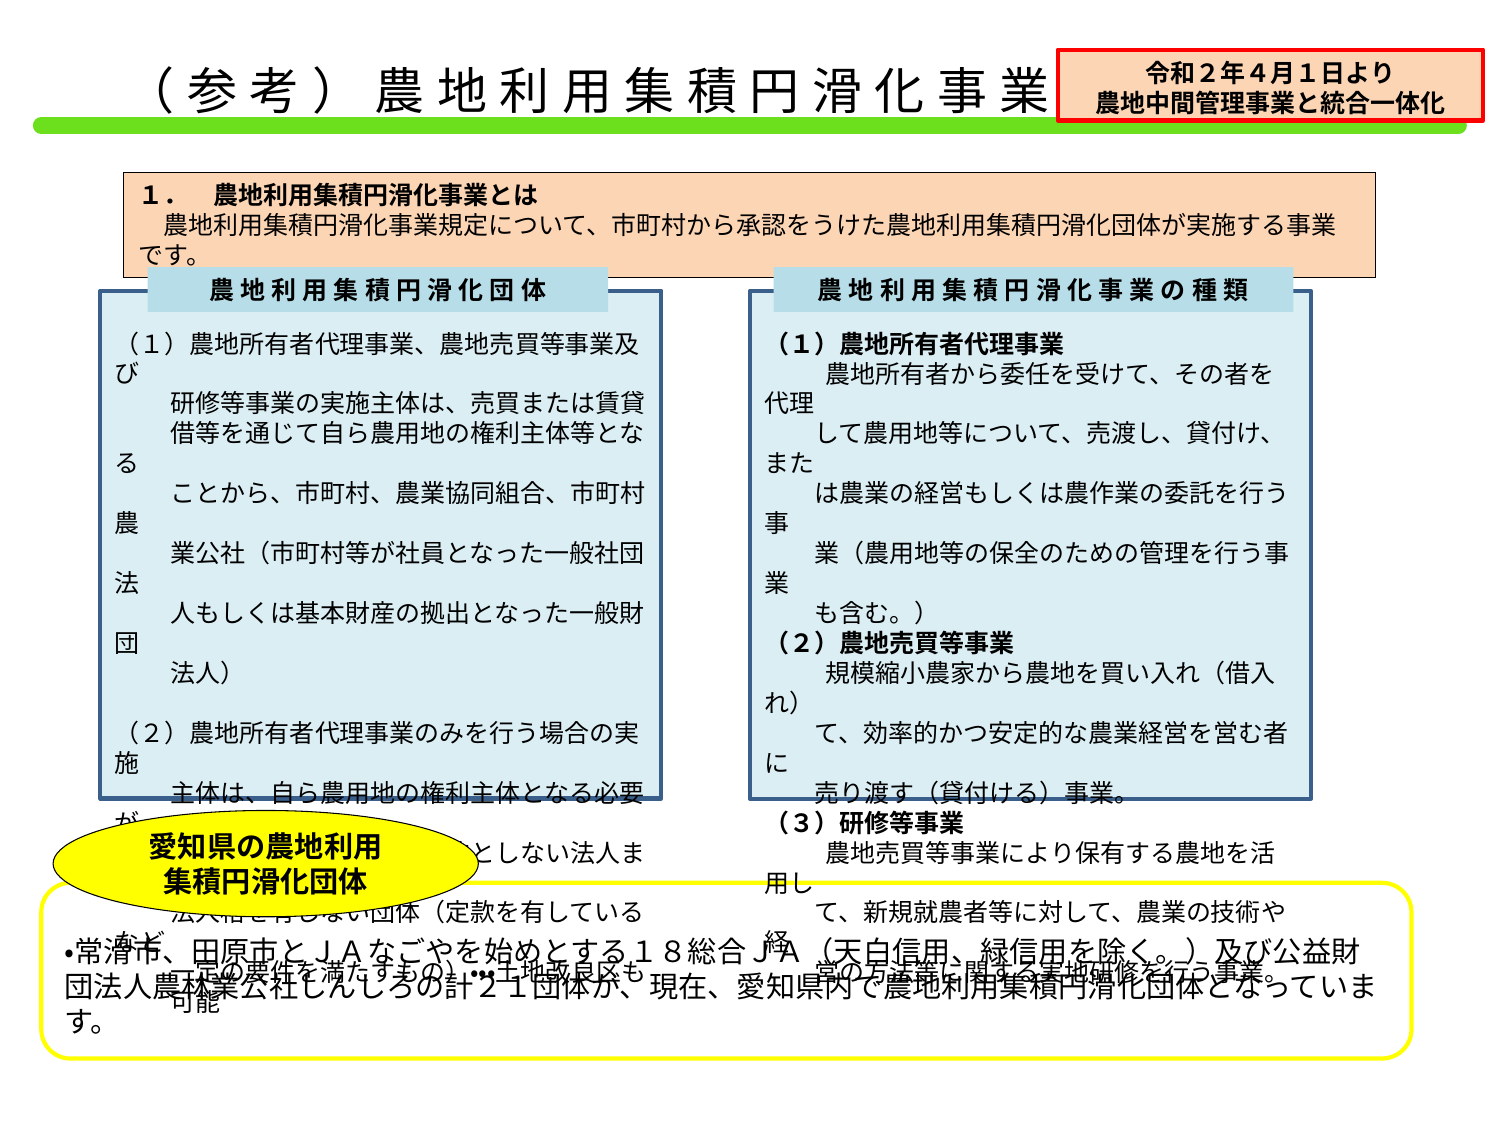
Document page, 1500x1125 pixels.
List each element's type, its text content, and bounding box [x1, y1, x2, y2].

text_box 愛知県の農地利用 集積円滑化団体 [51, 808, 481, 919]
text_box 令和２年４月１日より 農地中間管理事業と統合一体化 [1056, 48, 1485, 123]
text_box （参考）農地利用集積円滑化事業 [103, 52, 1072, 124]
text_box １． 農地利用集積円滑化事業とは 農地利用集積円滑化事業規定について、市町村から承認をうけた農地利用集積円滑化団体が実施する事業です。 [123, 172, 1376, 278]
text_box 農地利用集積円滑化事業の種類 [773, 267, 1294, 312]
text_box ・常滑市、田原市とＪＡなごやを始めとする１８総合ＪＡ（天白信用、緑信用を除く。）及び公益財団法人農林業公社しんしろの計２１団体が、現在、愛知県内で農地利用集積円滑化団体となっています。 [39, 880, 1414, 1061]
text_box 農地利用集積円滑化団体 [147, 267, 609, 312]
text_box （１）農地所有者代理事業 農地所有者から委任を受けて、その者を代理 して農用地等について、売渡し、貸付け、また は農業の経営もしくは農作業の委託を行う事 業（農用地等の保全のための管理を行う事業 も含む。） （２）農地売買等事業 規模縮小農家から農地を買い入れ（借入れ） て、効率的かつ安定的な農業経営を営む者に 売り渡す（貸付ける）事業。 （３）研修等事業 農地売買等事業により保有する農地を活用し て、新規就農者等に対して、農業の技術や経 営の方法等に関する実地研修を行う事業。 [748, 289, 1313, 801]
text_box （１）農地所有者代理事業、農地売買等事業及び 研修等事業の実施主体は、売買または賃貸 借等を通じて自ら農用地の権利主体等となる ことから、市町村、農業協同組合、市町村農 業公社（市町村等が社員となった一般社団法 人もしくは基本財産の拠出となった一般財団 法人） （２）農地所有者代理事業のみを行う場合の実施 主体は、自ら農用地の権利主体となる必要が ないことから、営利を目的としない法人または 法人格を有しない団体（定款を有しているなど 一定の要件を満たすもの）・・・土地改良区も 可能 [98, 289, 663, 801]
